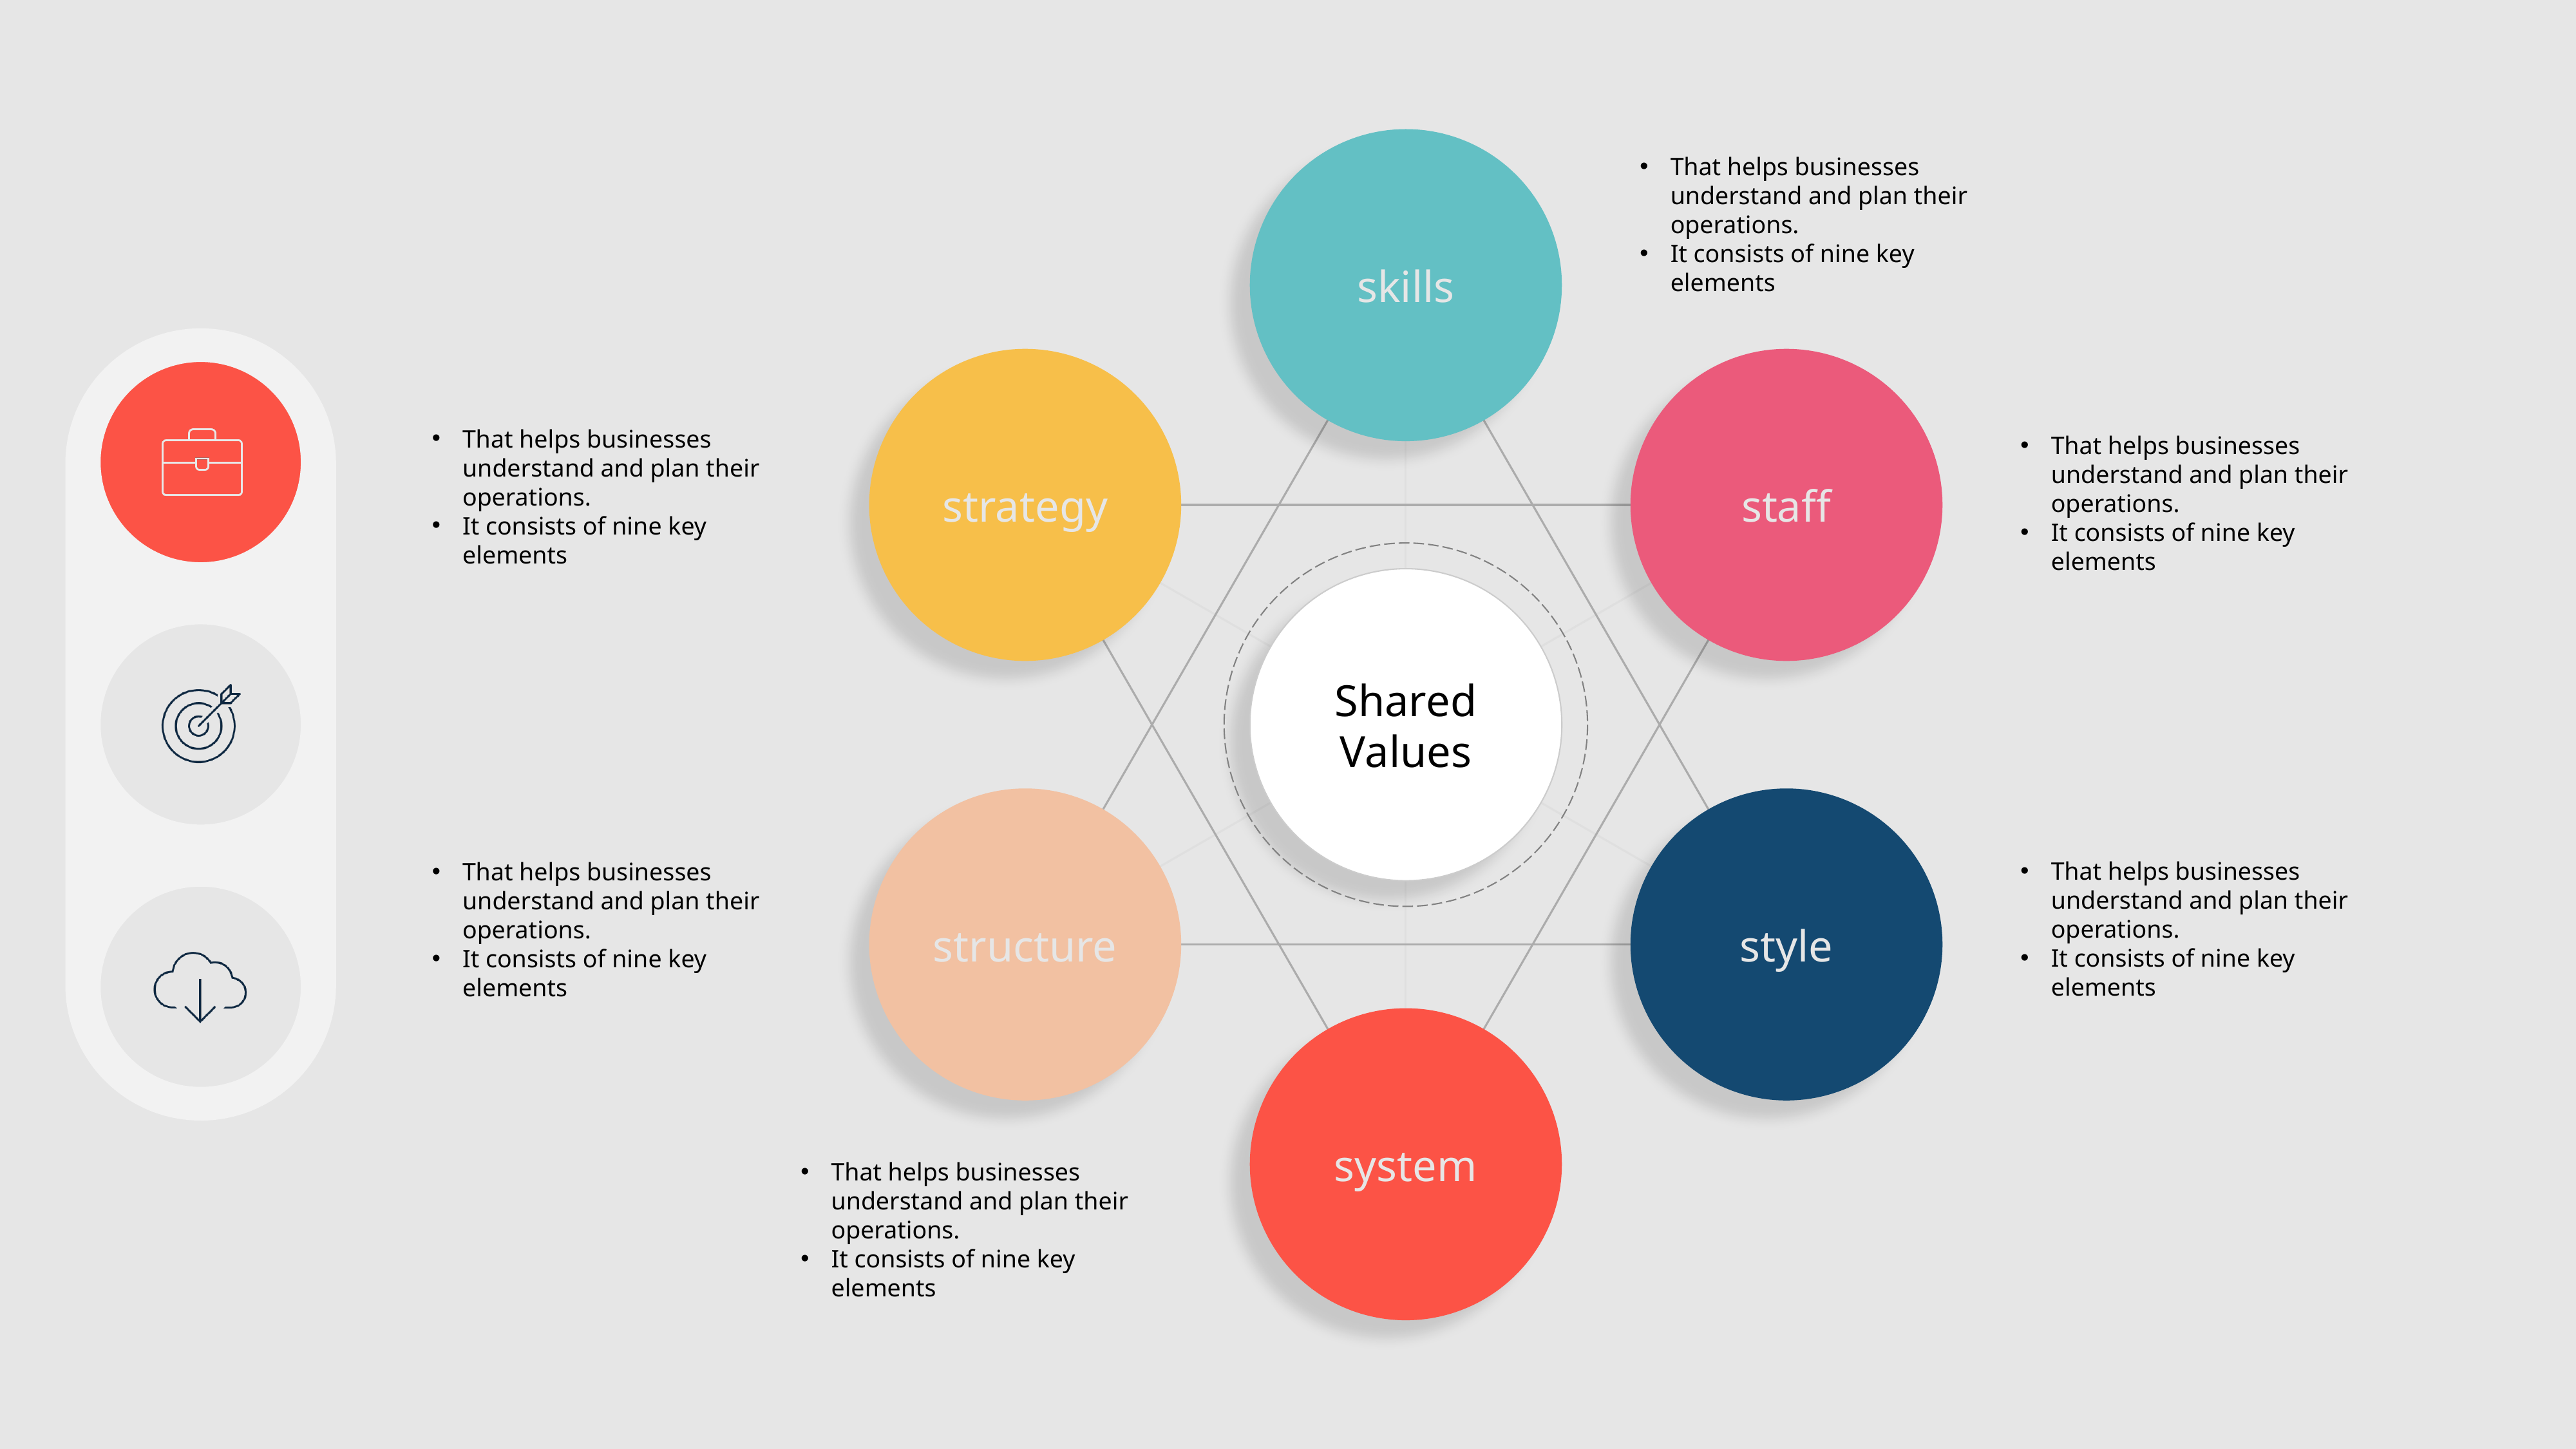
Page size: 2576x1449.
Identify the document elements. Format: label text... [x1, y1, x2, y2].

text_box That helps businesses understand and plan their operations. It consists of nine key elements [2011, 851, 2380, 1006]
picture [151, 415, 249, 512]
text_box That helps businesses understand and plan their operations. It consists of nine key elements [791, 1151, 869, 1307]
text_box That helps businesses understand and plan their operations. It consists of nine key elements [422, 851, 791, 1006]
text_box That helps businesses understand and plan their operations. It consists of nine key elements [2011, 425, 2380, 580]
picture [151, 938, 249, 1036]
text_box [102, 363, 300, 562]
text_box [869, 129, 1943, 1321]
picture [151, 676, 249, 773]
text_box That helps businesses understand and plan their operations. It consists of nine key elements [422, 419, 791, 573]
text_box That helps businesses understand and plan their operations. It consists of nine key elements [1943, 146, 1999, 301]
text_box [64, 327, 337, 1122]
